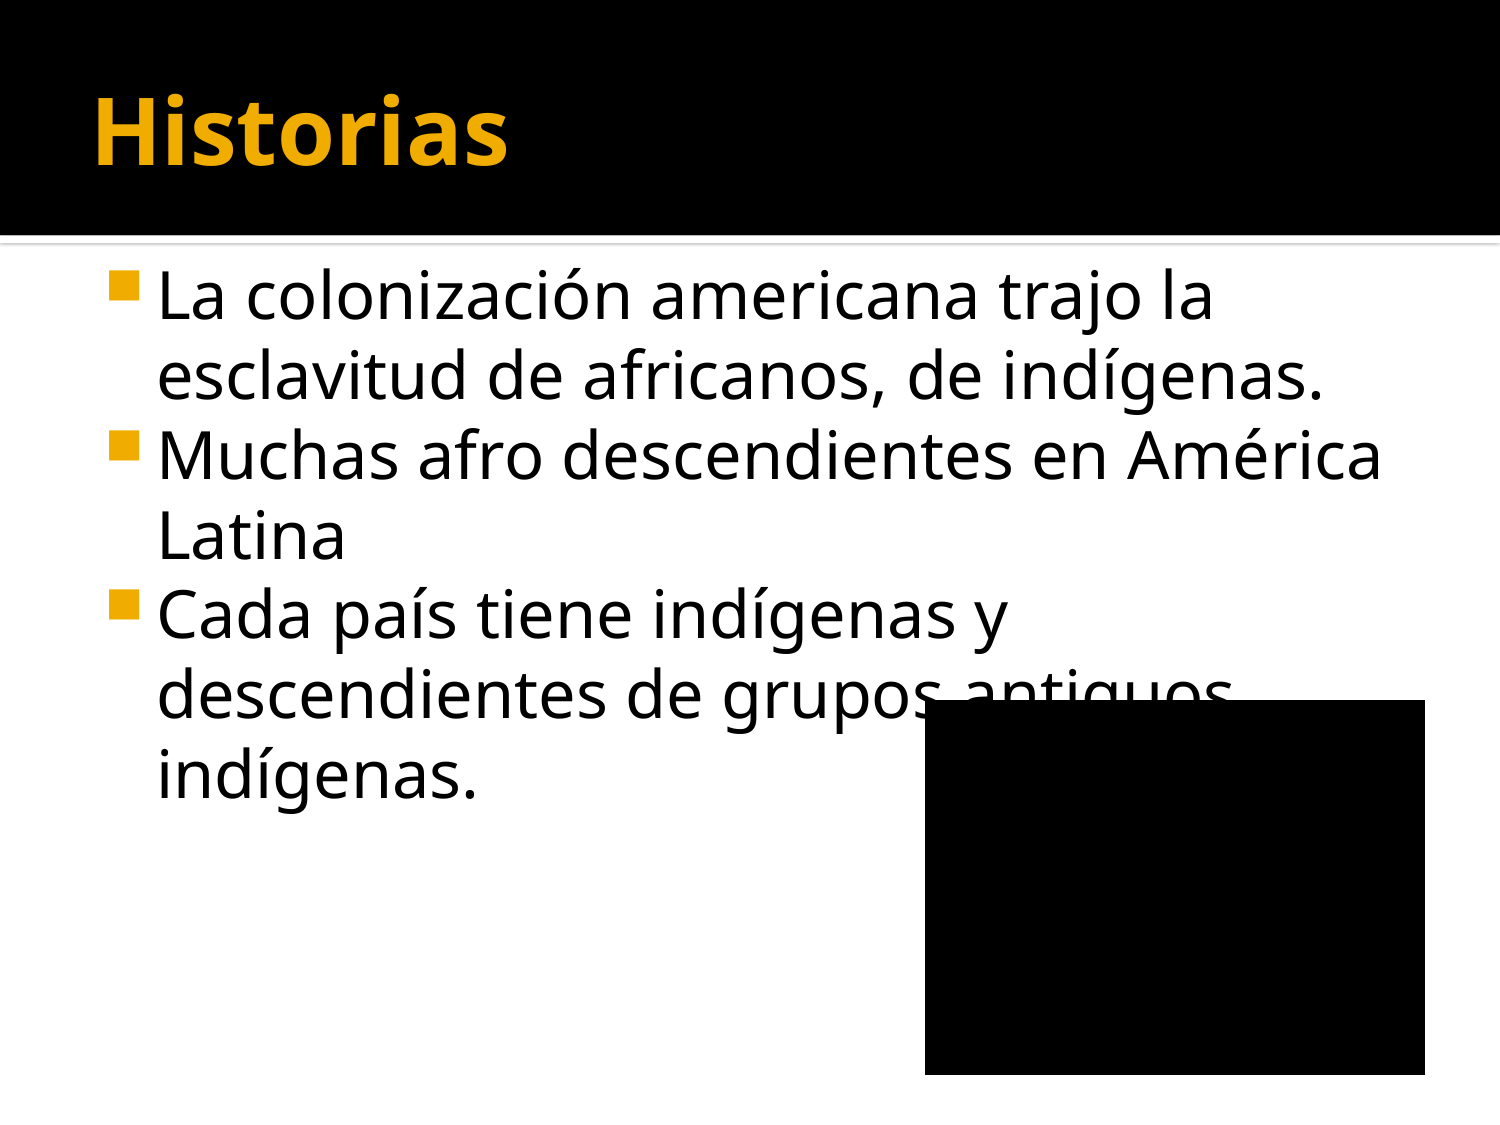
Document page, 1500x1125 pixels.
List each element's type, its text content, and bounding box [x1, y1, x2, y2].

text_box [924, 699, 1425, 1075]
list La colonización americana trajo la esclavitud de africanos, de indígenas. Muchas afro descendientes en América Latina Cada país tiene indígenas y descendientes de grupos antiguos indígenas. [75, 237, 1425, 997]
title Historias [75, 25, 1425, 231]
